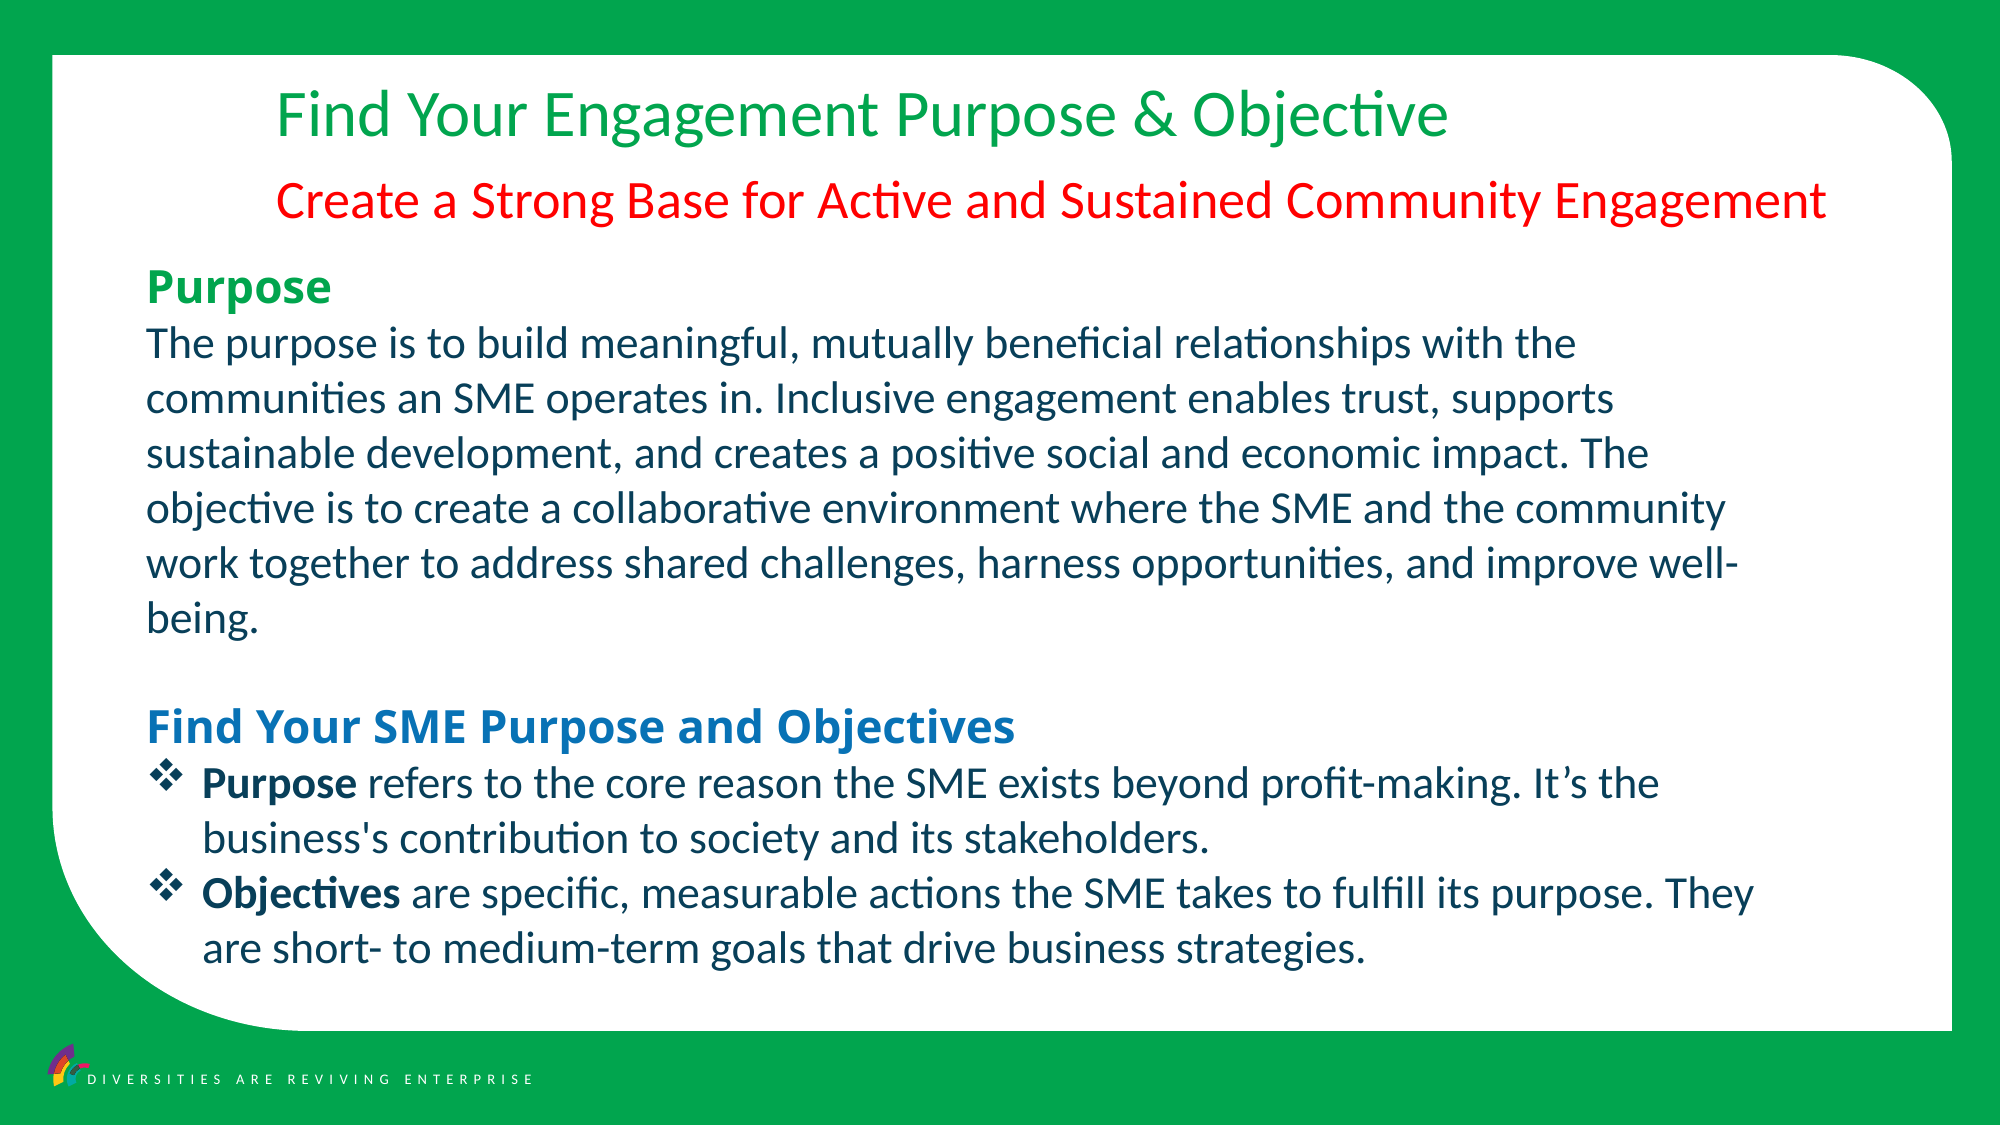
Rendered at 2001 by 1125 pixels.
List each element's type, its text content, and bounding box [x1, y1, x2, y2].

list Purpose The purpose is to build meaningful, mutually beneficial relationships with the communities an SME operates in. Inclusive engagement enables trust, supports sustainable development, and creates a positive social and economic impact. The objective is to create a collaborative environment where the SME and the community work together to address shared challenges, harness opportunities, and improve well-being. Find Your SME Purpose and Objectives Purpose refers to the core reason the SME exists beyond profit-making. It’s the business's contribution to society and its stakeholders. Objectives are specific, measurable actions the SME takes to fulfill its purpose. They are short- to medium-term goals that drive business strategies. [130, 195, 1791, 828]
list Find Your Engagement Purpose & Objective Create a Strong Base for Active and Sustained Community Engagement [261, 71, 2000, 203]
